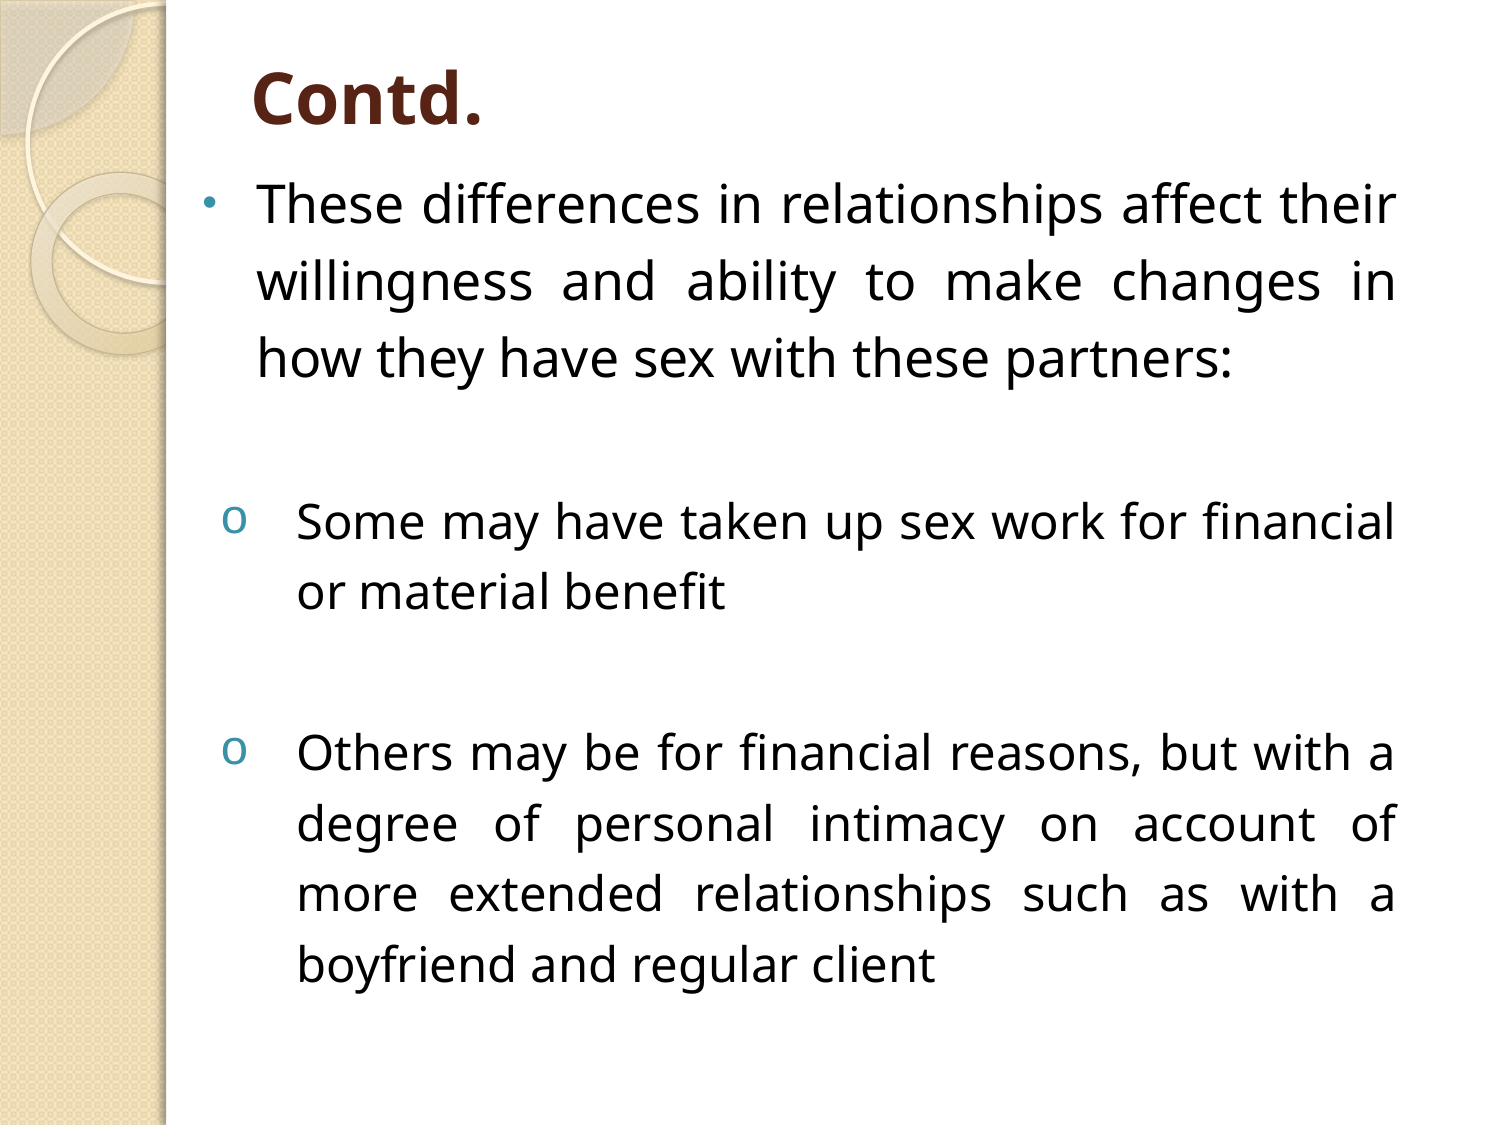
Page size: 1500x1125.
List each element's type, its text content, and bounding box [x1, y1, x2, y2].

list These differences in relationships affect their willingness and ability to make changes in how they have sex with these partners: Some may have taken up sex work for financial or material benefit Others may be for financial reasons, but with a degree of personal intimacy on account of more extended relationships such as with a boyfriend and regular client [187, 149, 1413, 1075]
title Contd. [235, 45, 1466, 233]
